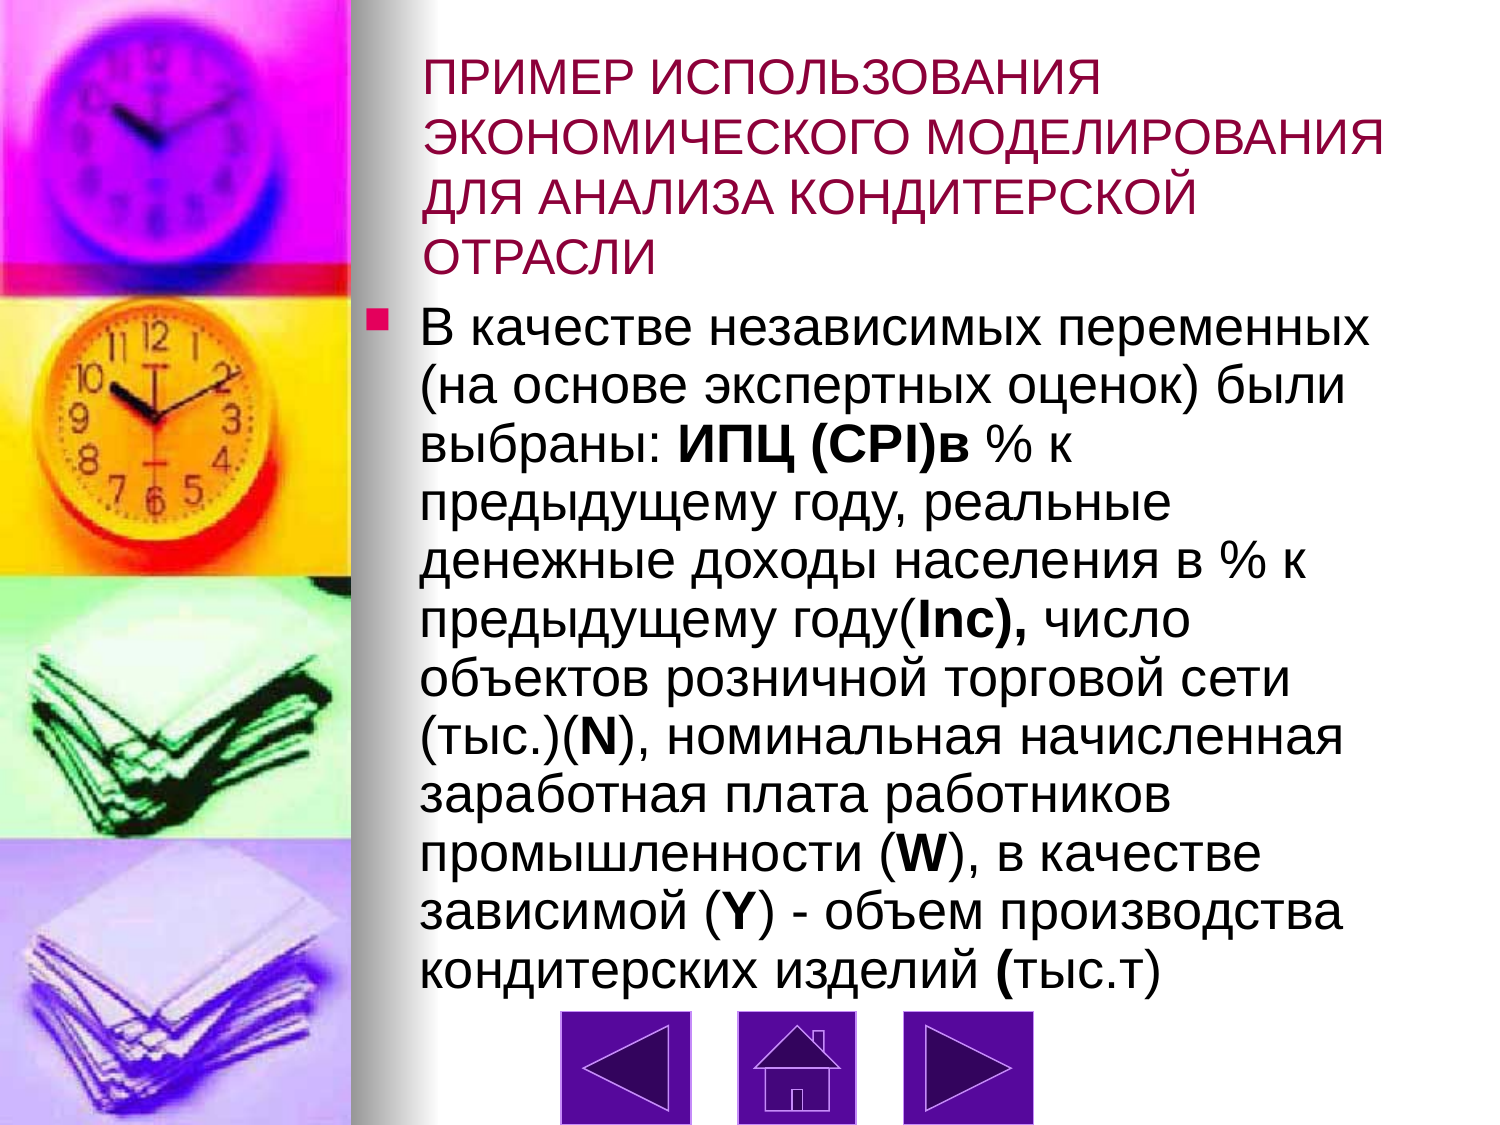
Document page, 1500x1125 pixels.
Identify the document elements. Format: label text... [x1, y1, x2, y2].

list В качестве независимых переменных (на основе экспертных оценок) были выбраны: ИПЦ (CPI)в % к предыдущему году, реальные денежные доходы населения в % к предыдущему году(Inc), число объектов розничной торговой сети (тыс.)(N), номинальная начисленная заработная плата работников промышленности (W), в качестве зависимой (Y) - объем производства кондитерских изделий (тыс.т) [348, 290, 1399, 1029]
text_box [738, 1011, 857, 1125]
title ПРИМЕР ИСПОЛЬЗОВАНИЯ ЭКОНОМИЧЕСКОГО МОДЕЛИРОВАНИЯ ДЛЯ АНАЛИЗА КОНДИТЕРСКОЙ ОТРАСЛИ [407, 37, 1450, 291]
text_box [560, 1011, 691, 1125]
picture [0, 0, 351, 1125]
text_box [903, 1011, 1034, 1125]
